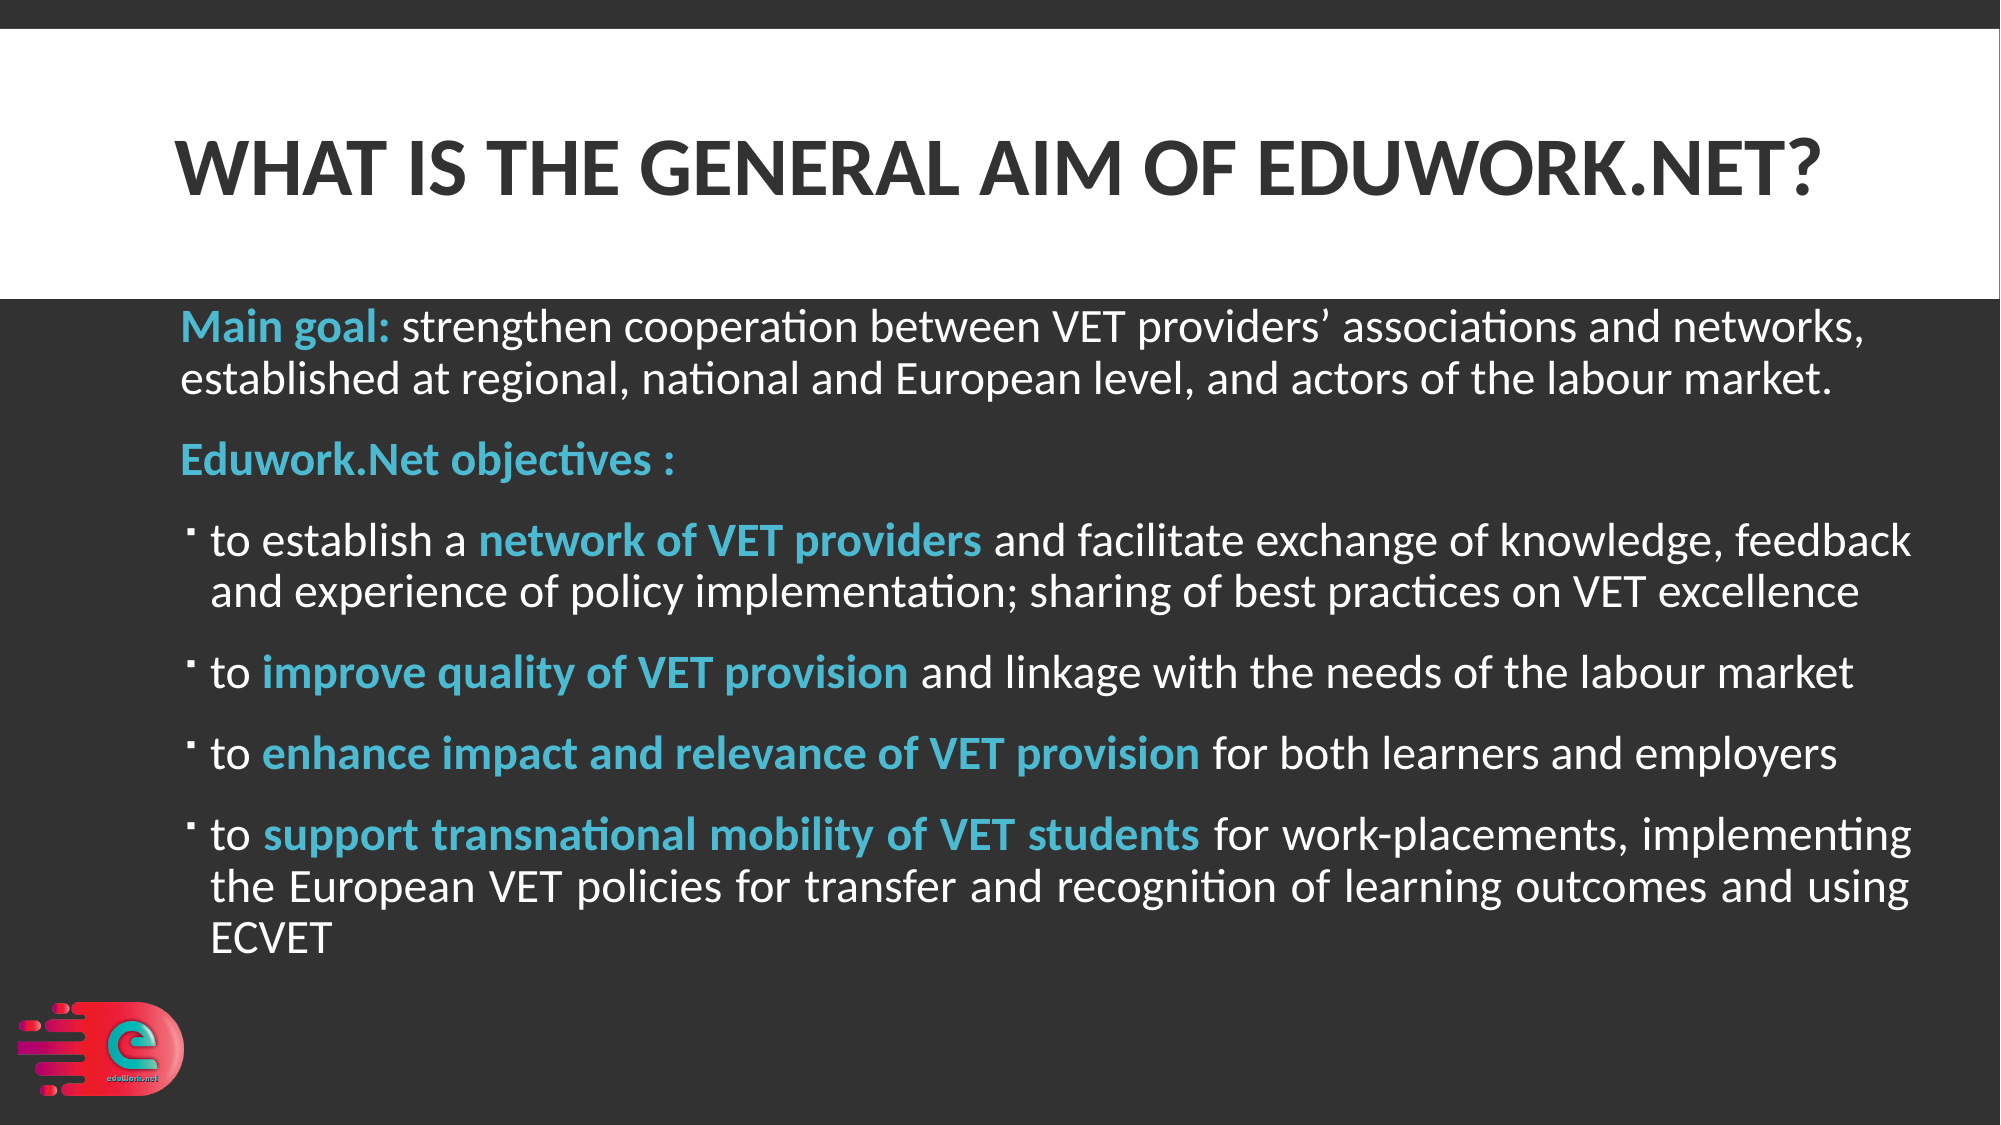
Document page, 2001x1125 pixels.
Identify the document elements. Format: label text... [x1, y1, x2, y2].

title What is the general aim of Eduwork.Net? [0, 46, 2000, 295]
picture [17, 1002, 184, 1096]
list Main goal: strengthen cooperation between VET providers’ associations and networks, established at regional, national and European level, and actors of the labour market. Eduwork.Net objectives : to establish a network of VET providers and facilitate exchange of knowledge, feedback and experience of policy implementation; sharing of best practices on VET excellence to improve quality of VET provision and linkage with the needs of the labour market to enhance impact and relevance of VET provision for both learners and employers to support transnational mobility of VET students for work-placements, implementing the European VET policies for transfer and recognition of learning outcomes and using ECVET [165, 294, 1929, 1073]
